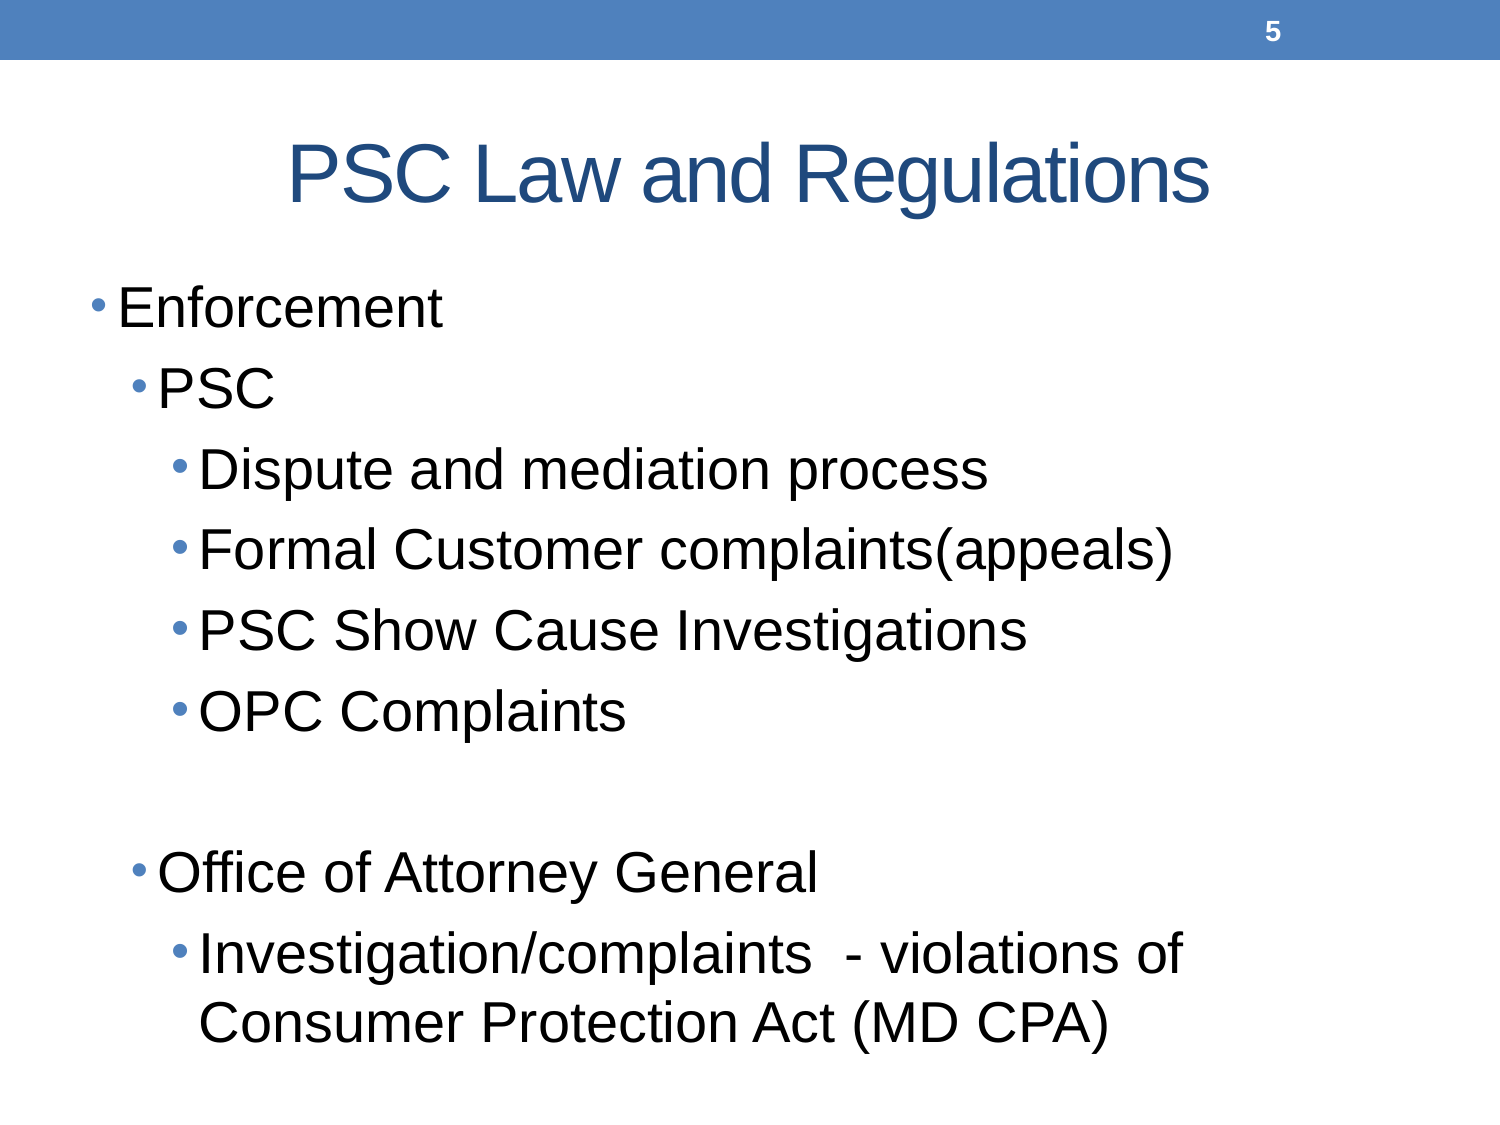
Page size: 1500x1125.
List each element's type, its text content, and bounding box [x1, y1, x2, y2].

list Enforcement PSC Dispute and mediation process Formal Customer complaints(appeals) PSC Show Cause Investigations OPC Complaints Office of Attorney General Investigation/complaints - violations of Consumer Protection Act (MD CPA) [75, 262, 1425, 1063]
slide_number 5 [1250, 3, 1425, 57]
title PSC Law and Regulations [75, 87, 1425, 250]
